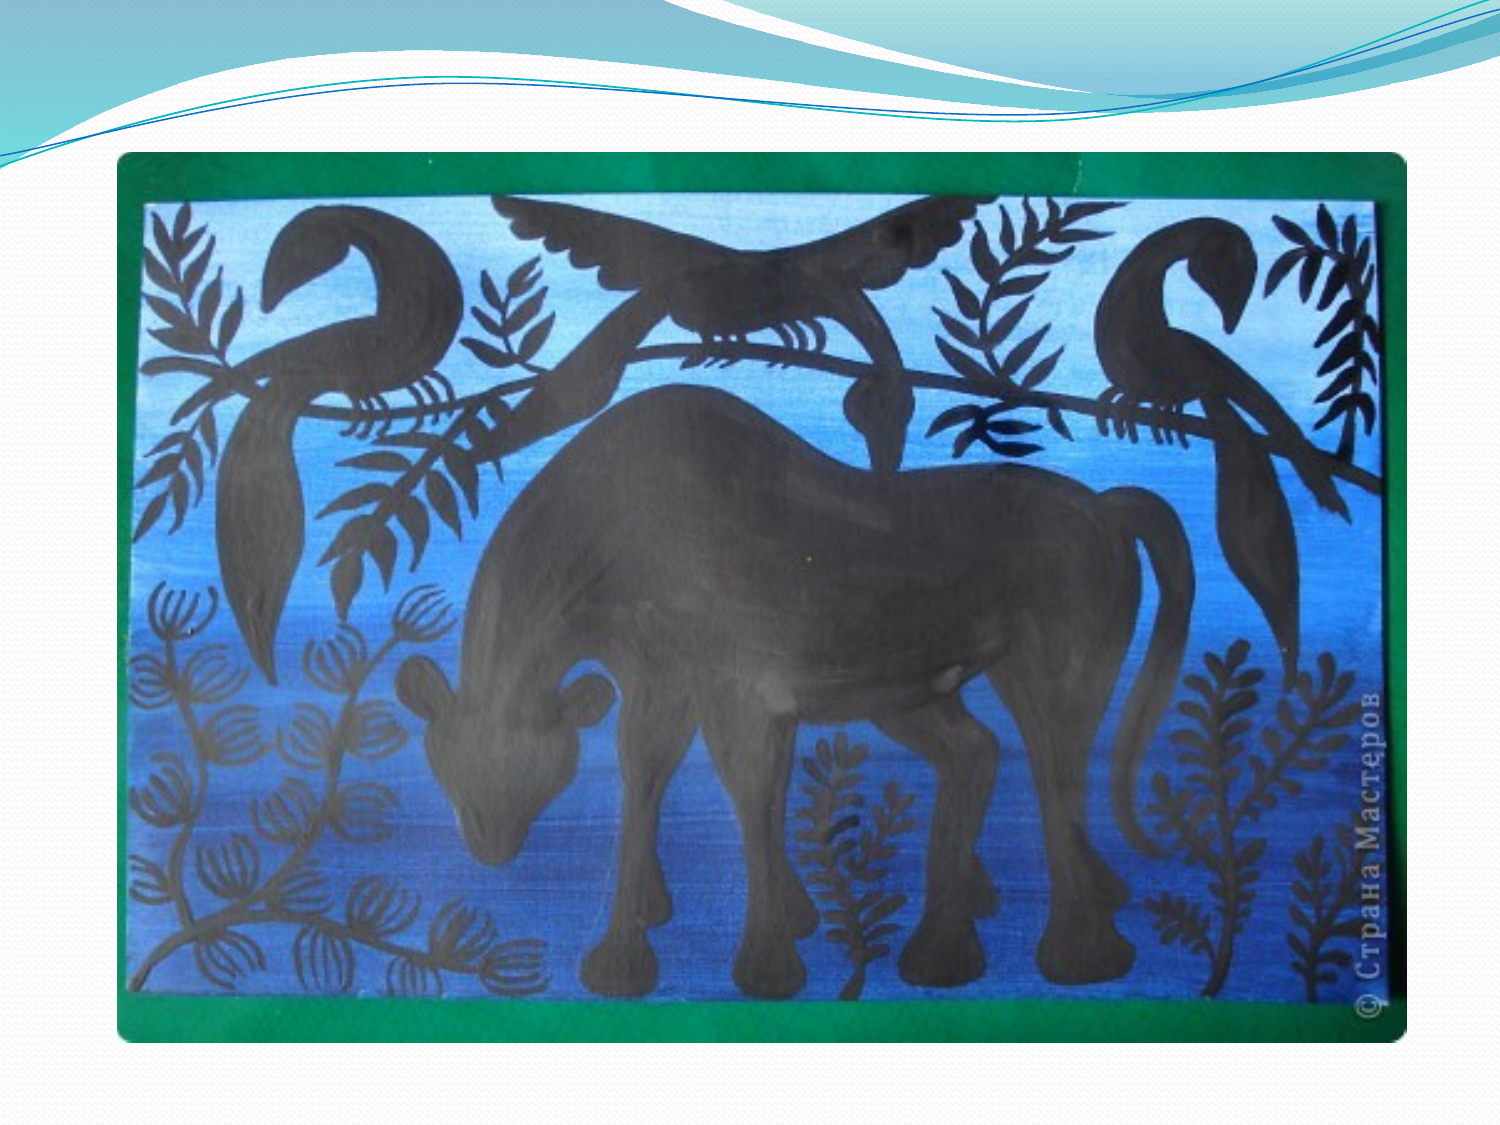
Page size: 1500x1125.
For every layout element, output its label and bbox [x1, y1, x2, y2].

picture [116, 152, 1407, 1044]
